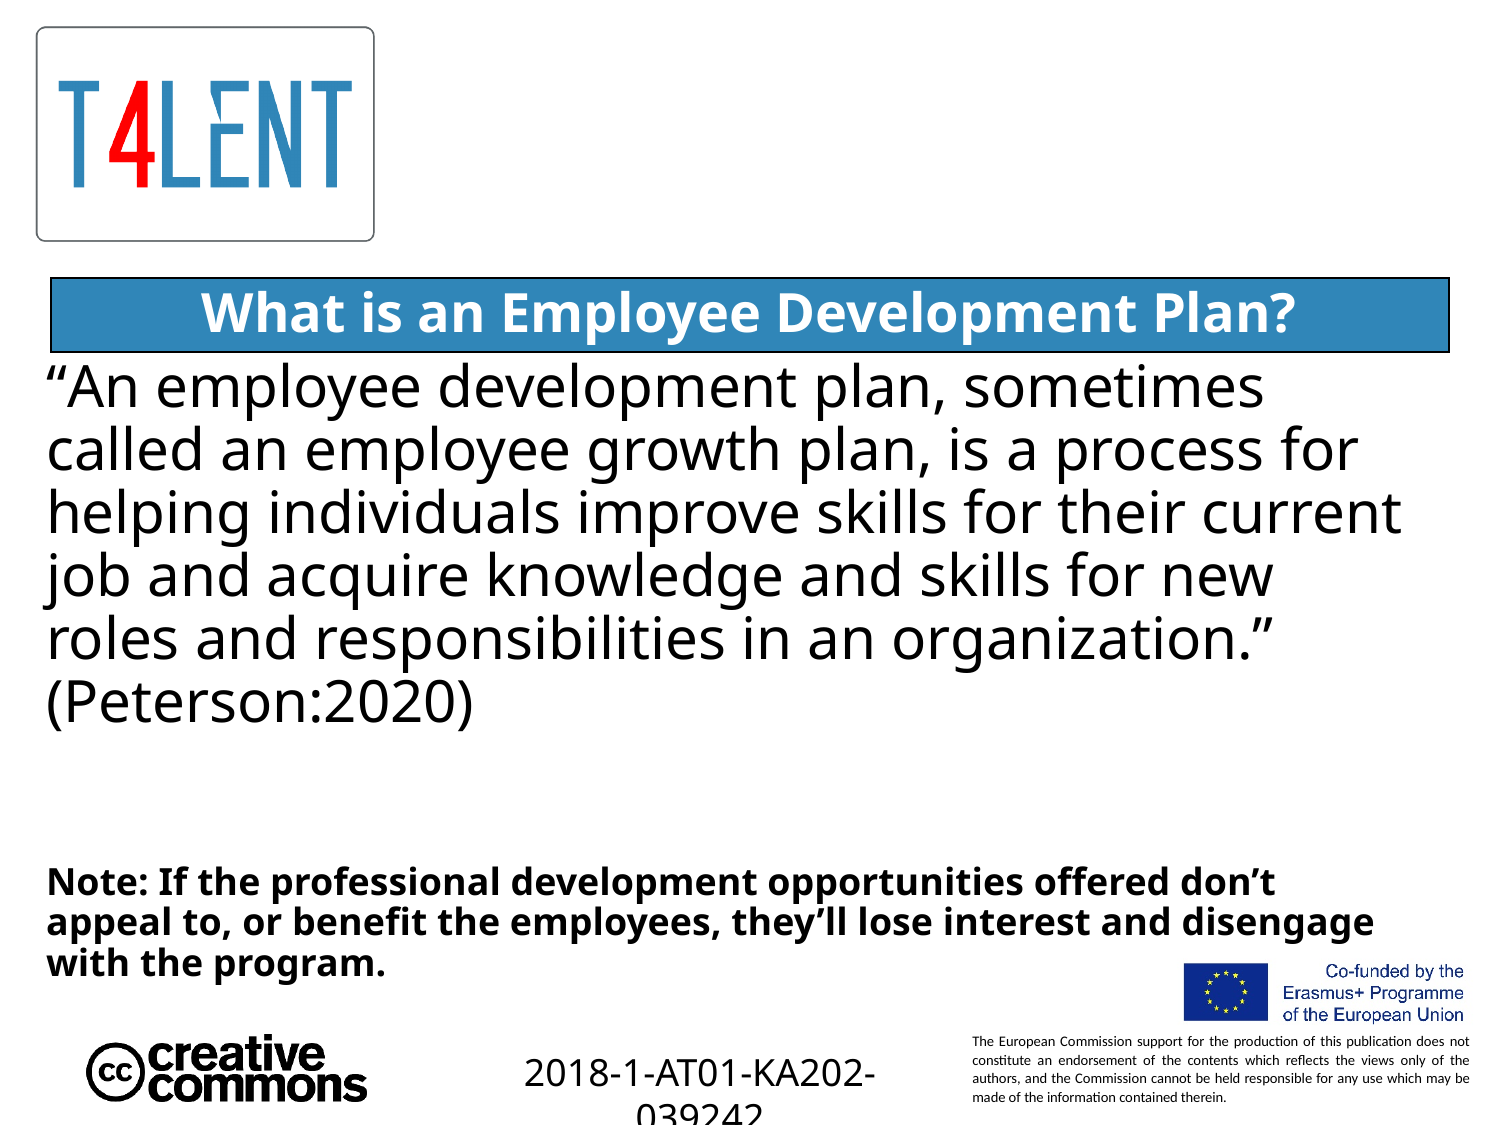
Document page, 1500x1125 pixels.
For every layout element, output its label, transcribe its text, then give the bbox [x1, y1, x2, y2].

picture [85, 1034, 367, 1102]
text_box 2018-1-AT01-KA202-039242 [454, 1040, 946, 1125]
picture [35, 26, 375, 242]
title What is an Employee Development Plan? [51, 278, 1449, 353]
subtitle “An employee development plan, sometimes called an employee growth plan, is a process for helping individuals improve skills for their current job and acquire knowledge and skills for new roles and responsibilities in an organization.” (Peterson:2020) Note: If the professional development opportunities offered don’t appeal to, or benefit the employees, they’ll lose interest and disengage with the program. [31, 342, 1429, 857]
picture [1166, 962, 1478, 1026]
